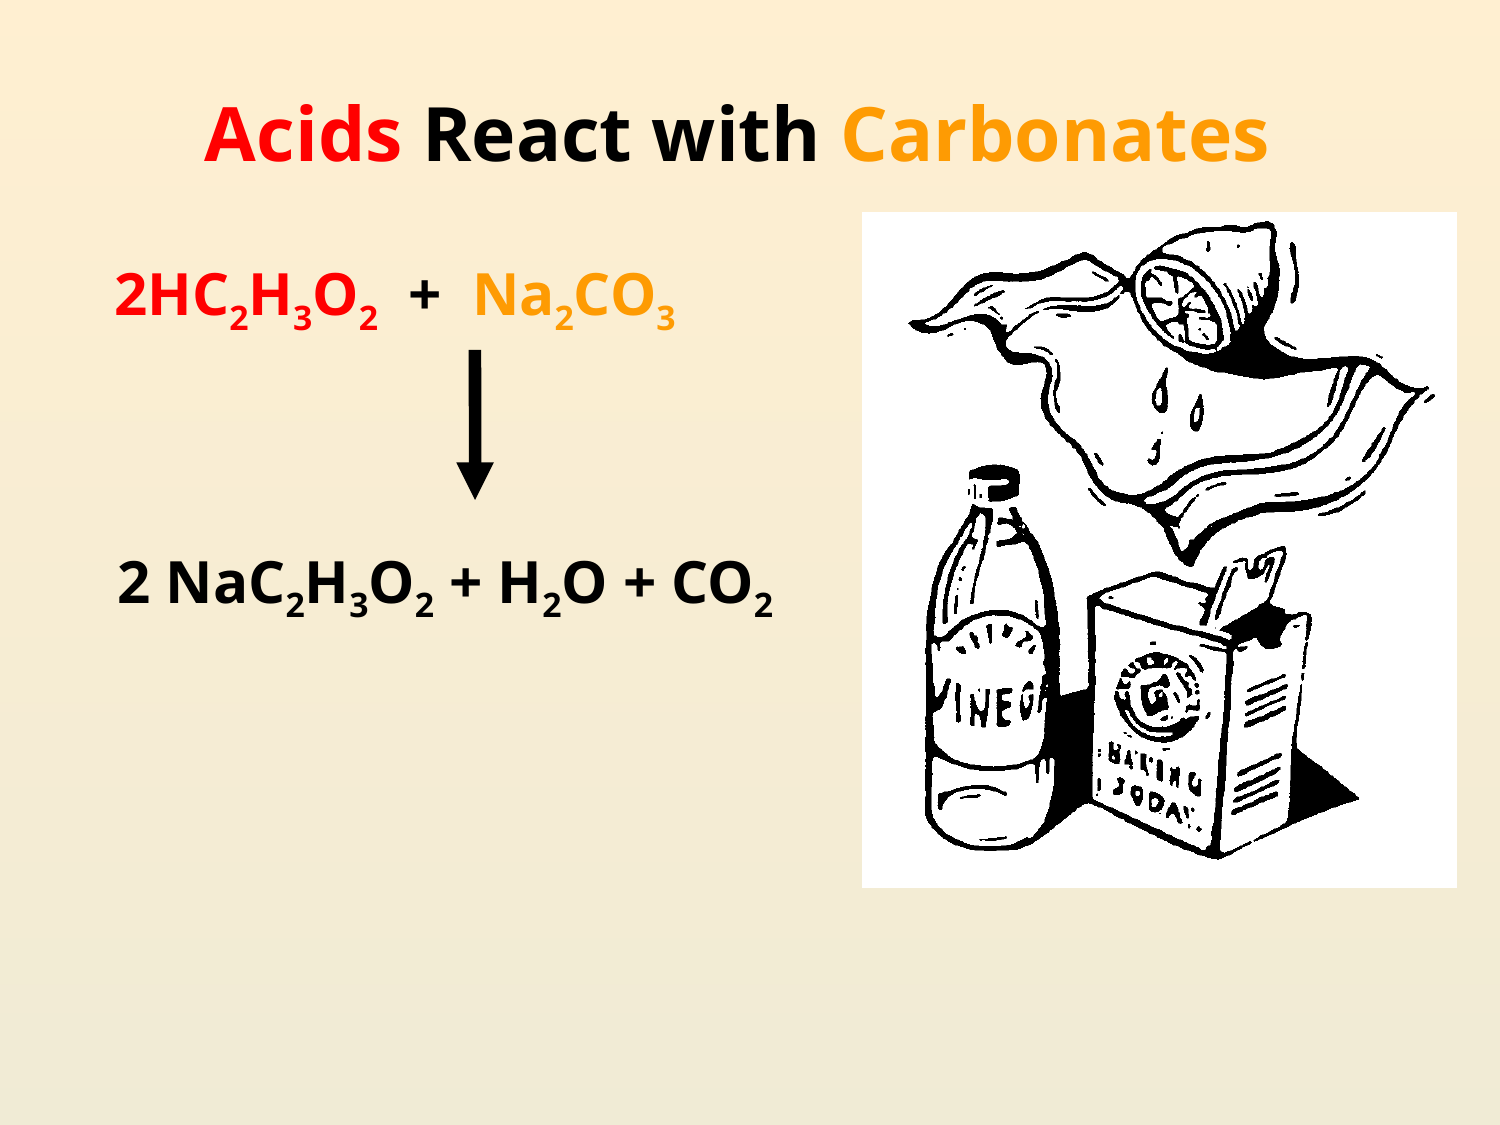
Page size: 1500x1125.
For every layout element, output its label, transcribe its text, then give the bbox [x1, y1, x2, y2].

text_box 2 NaC2H3O2 + H2O + CO2 [102, 537, 789, 632]
text_box 2HC2H3O2 + Na2CO3 [99, 249, 857, 345]
text_box [468, 349, 482, 500]
title Acids React with Carbonates [112, 62, 1363, 201]
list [862, 212, 1457, 888]
